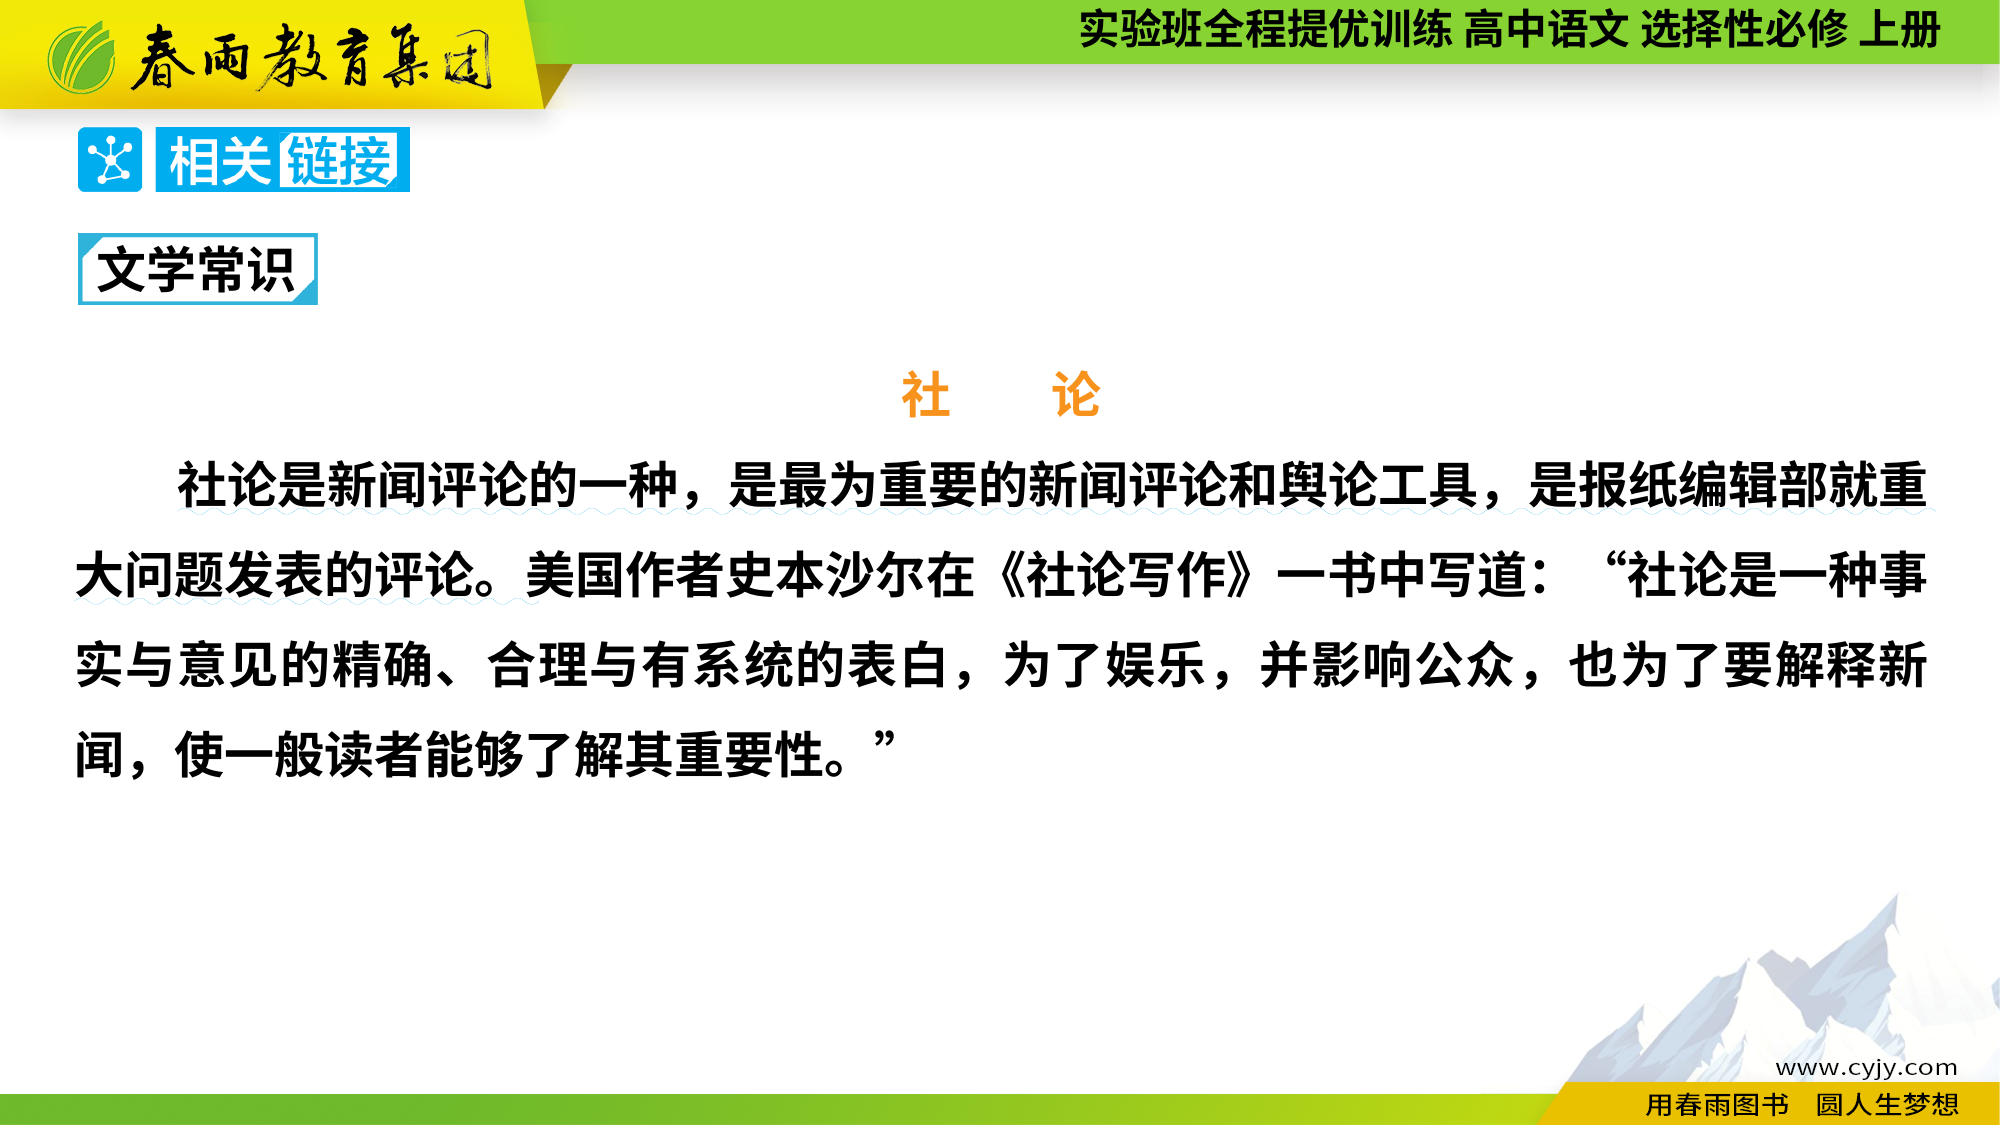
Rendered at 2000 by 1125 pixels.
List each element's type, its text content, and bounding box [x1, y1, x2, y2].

list 社 论 社论是新闻评论的一种，是最为重要的新闻评论和舆论工具，是报纸编辑部就重大问题发表的评论。美国作者史本沙尔在《社论写作》一书中写道：“社论是一种事实与意见的精确、合理与有系统的表白，为了娱乐，并影响公众，也为了要解释新闻，使一般读者能够了解其重要性。” [59, 326, 1944, 797]
picture [0, 0, 2000, 1125]
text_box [78, 230, 319, 307]
